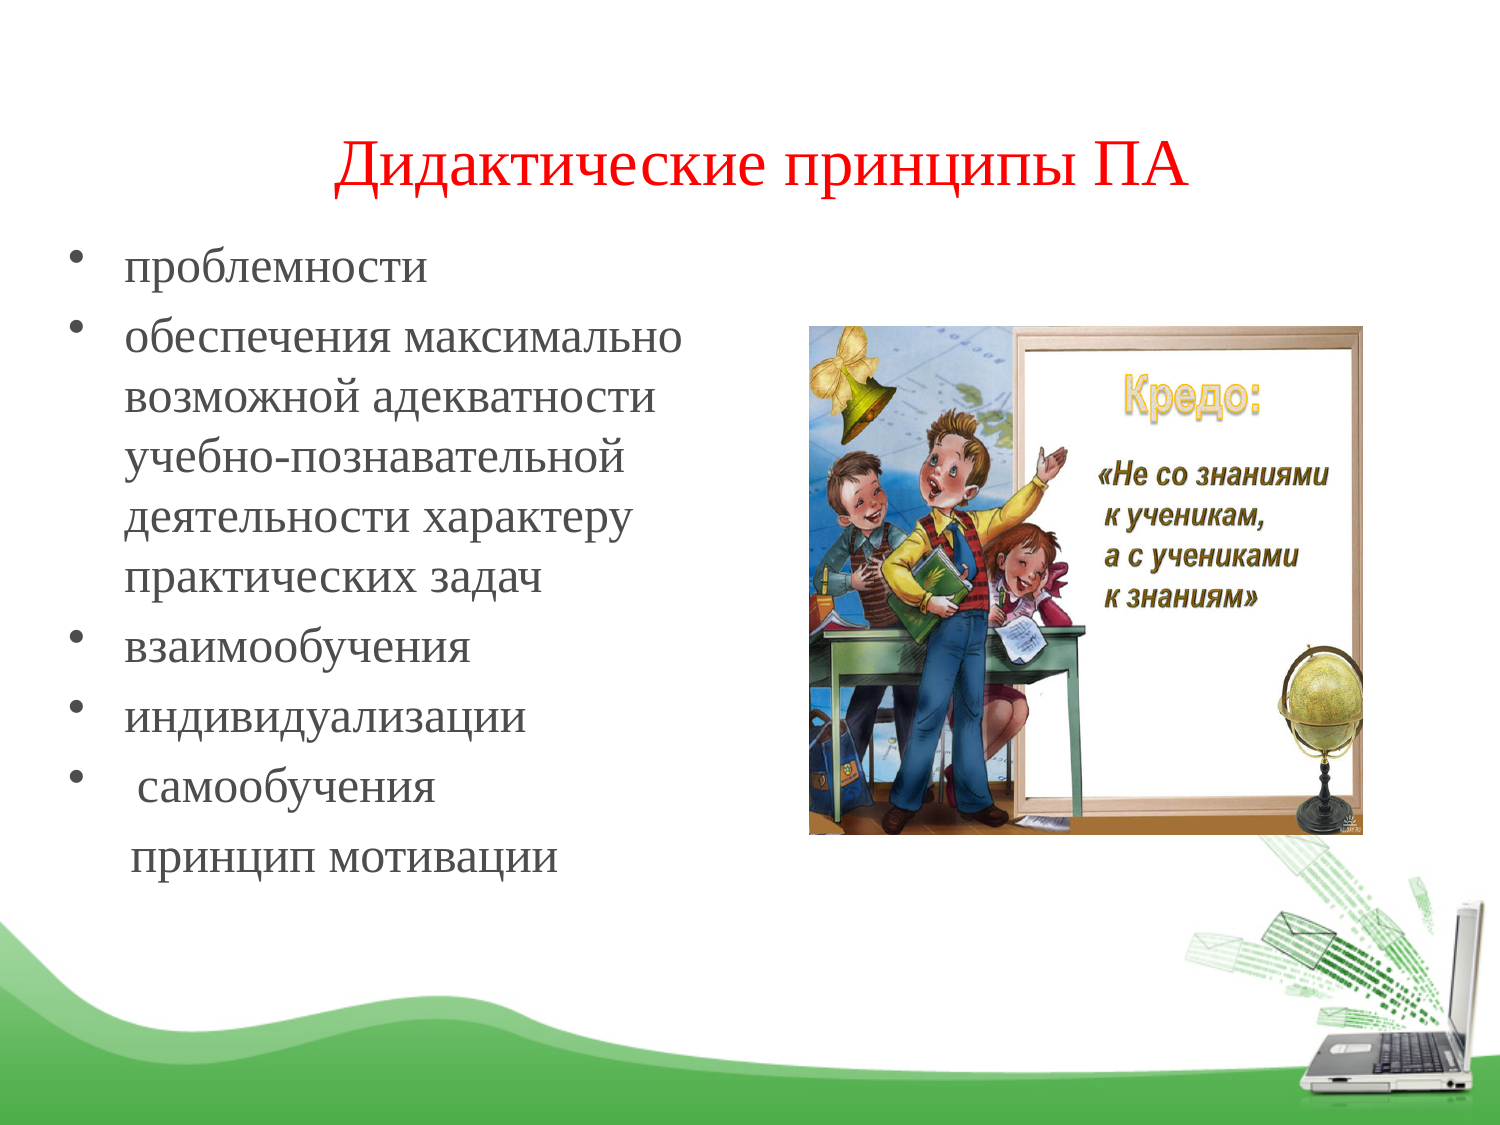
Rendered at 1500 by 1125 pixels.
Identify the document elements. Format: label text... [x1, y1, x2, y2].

picture [0, 0, 1500, 1125]
title Дидактические принципы ПА [162, 99, 1363, 218]
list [808, 326, 1363, 835]
list проблемности обеспечения максимально возможной адекватности учебно-познавательной деятельности характеру практических задач взаимообучения индивидуализации самообучения принцип мотивации [53, 224, 750, 925]
